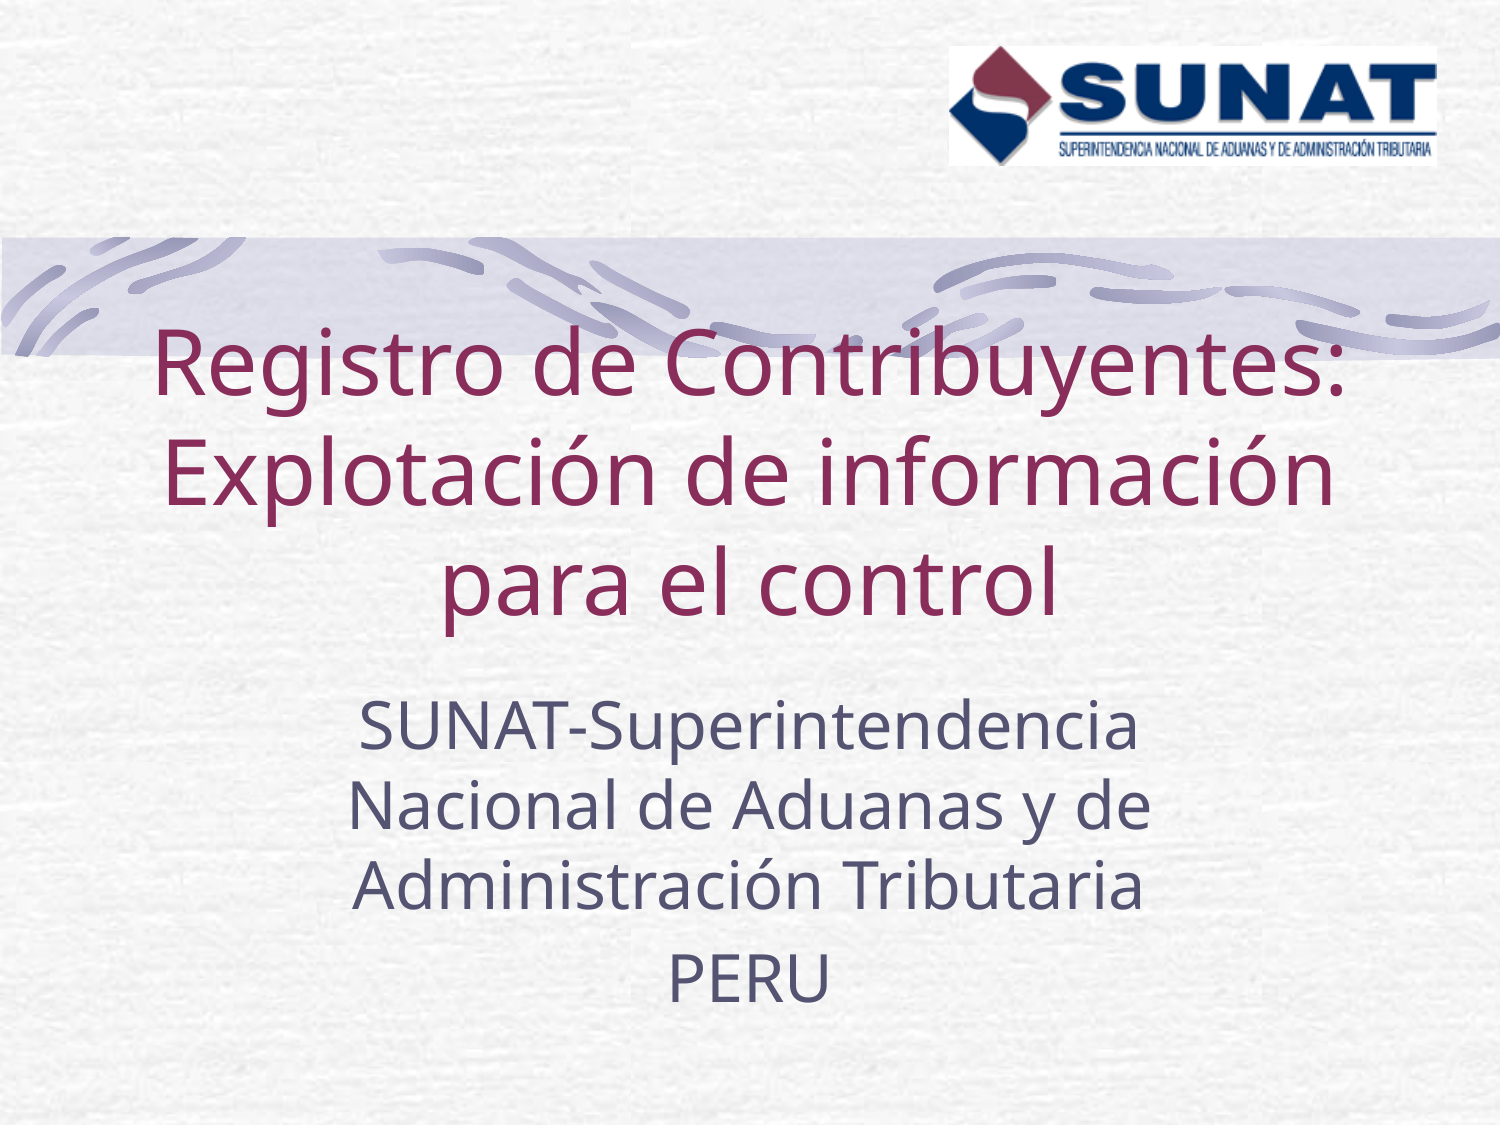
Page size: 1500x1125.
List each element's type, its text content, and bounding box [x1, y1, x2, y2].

picture [0, 0, 1500, 1125]
title Registro de Contribuyentes: Explotación de información para el control [112, 374, 1388, 563]
subtitle SUNAT-Superintendencia Nacional de Aduanas y de Administración Tributaria PERU [224, 674, 1276, 963]
